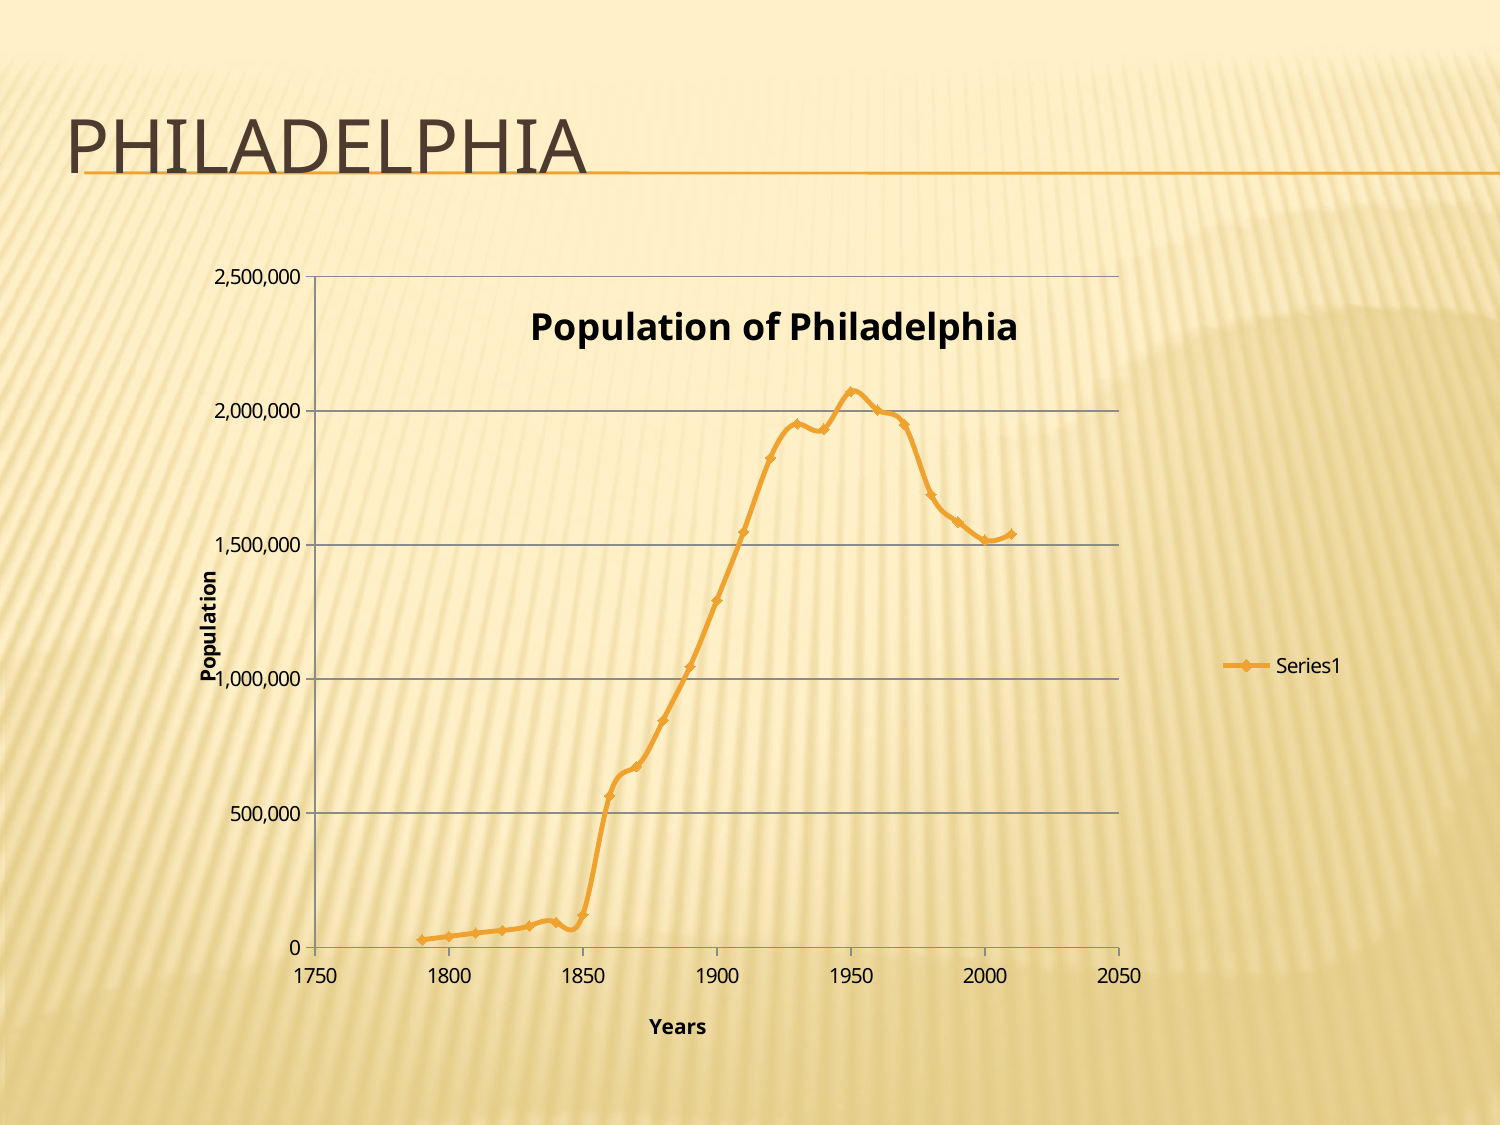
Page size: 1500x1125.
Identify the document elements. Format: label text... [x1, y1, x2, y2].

chart [187, 262, 1362, 1067]
title Philadelphia [49, 75, 1475, 213]
